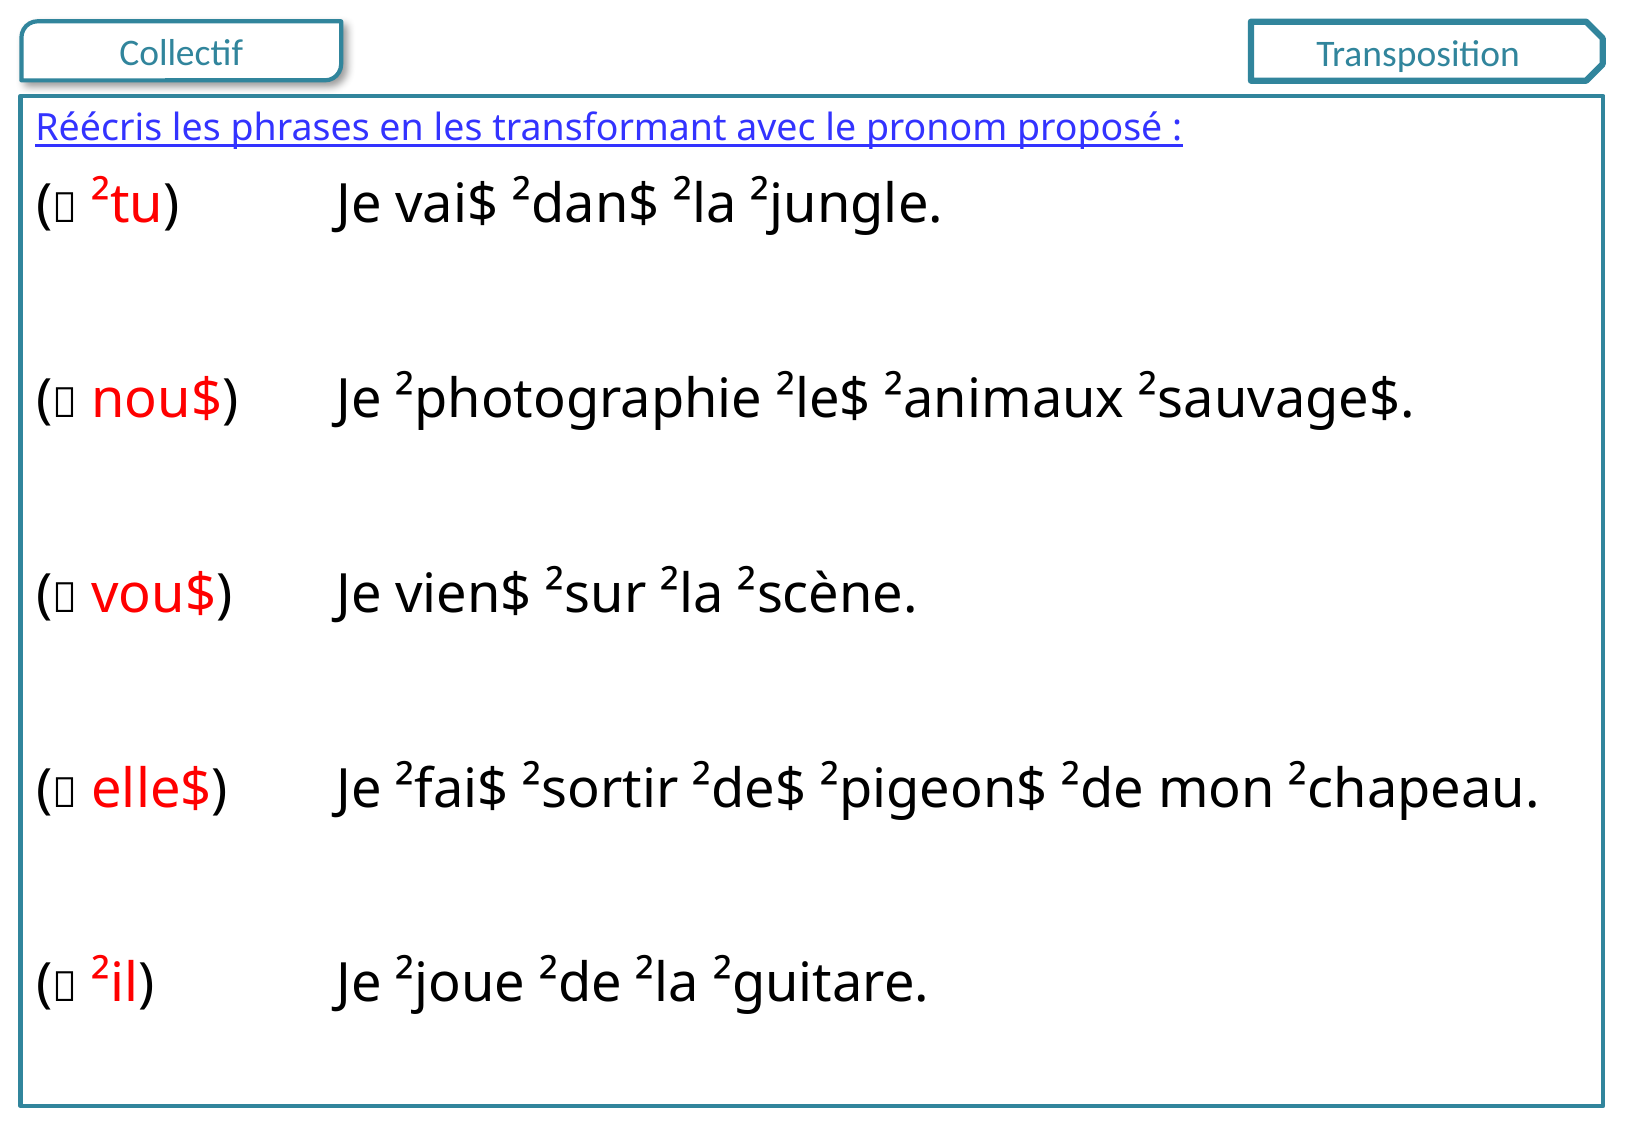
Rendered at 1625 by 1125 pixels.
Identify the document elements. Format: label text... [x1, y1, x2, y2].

list ( ²tu) Je vai$ ²dan$ ²la ²jungle. ( nou$) Je ²photographie ²le$ ²animaux ²sauvage$. ( vou$) Je vien$ ²sur ²la ²scène. ( elle$) Je ²fai$ ²sortir ²de$ ²pigeon$ ²de mon ²chapeau. ( ²il) Je ²joue ²de ²la ²guitare. [21, 160, 1604, 1106]
list Réécris les phrases en les transformant avec le pronom proposé : [18, 94, 1605, 1108]
list Transposition [1251, 21, 1585, 81]
